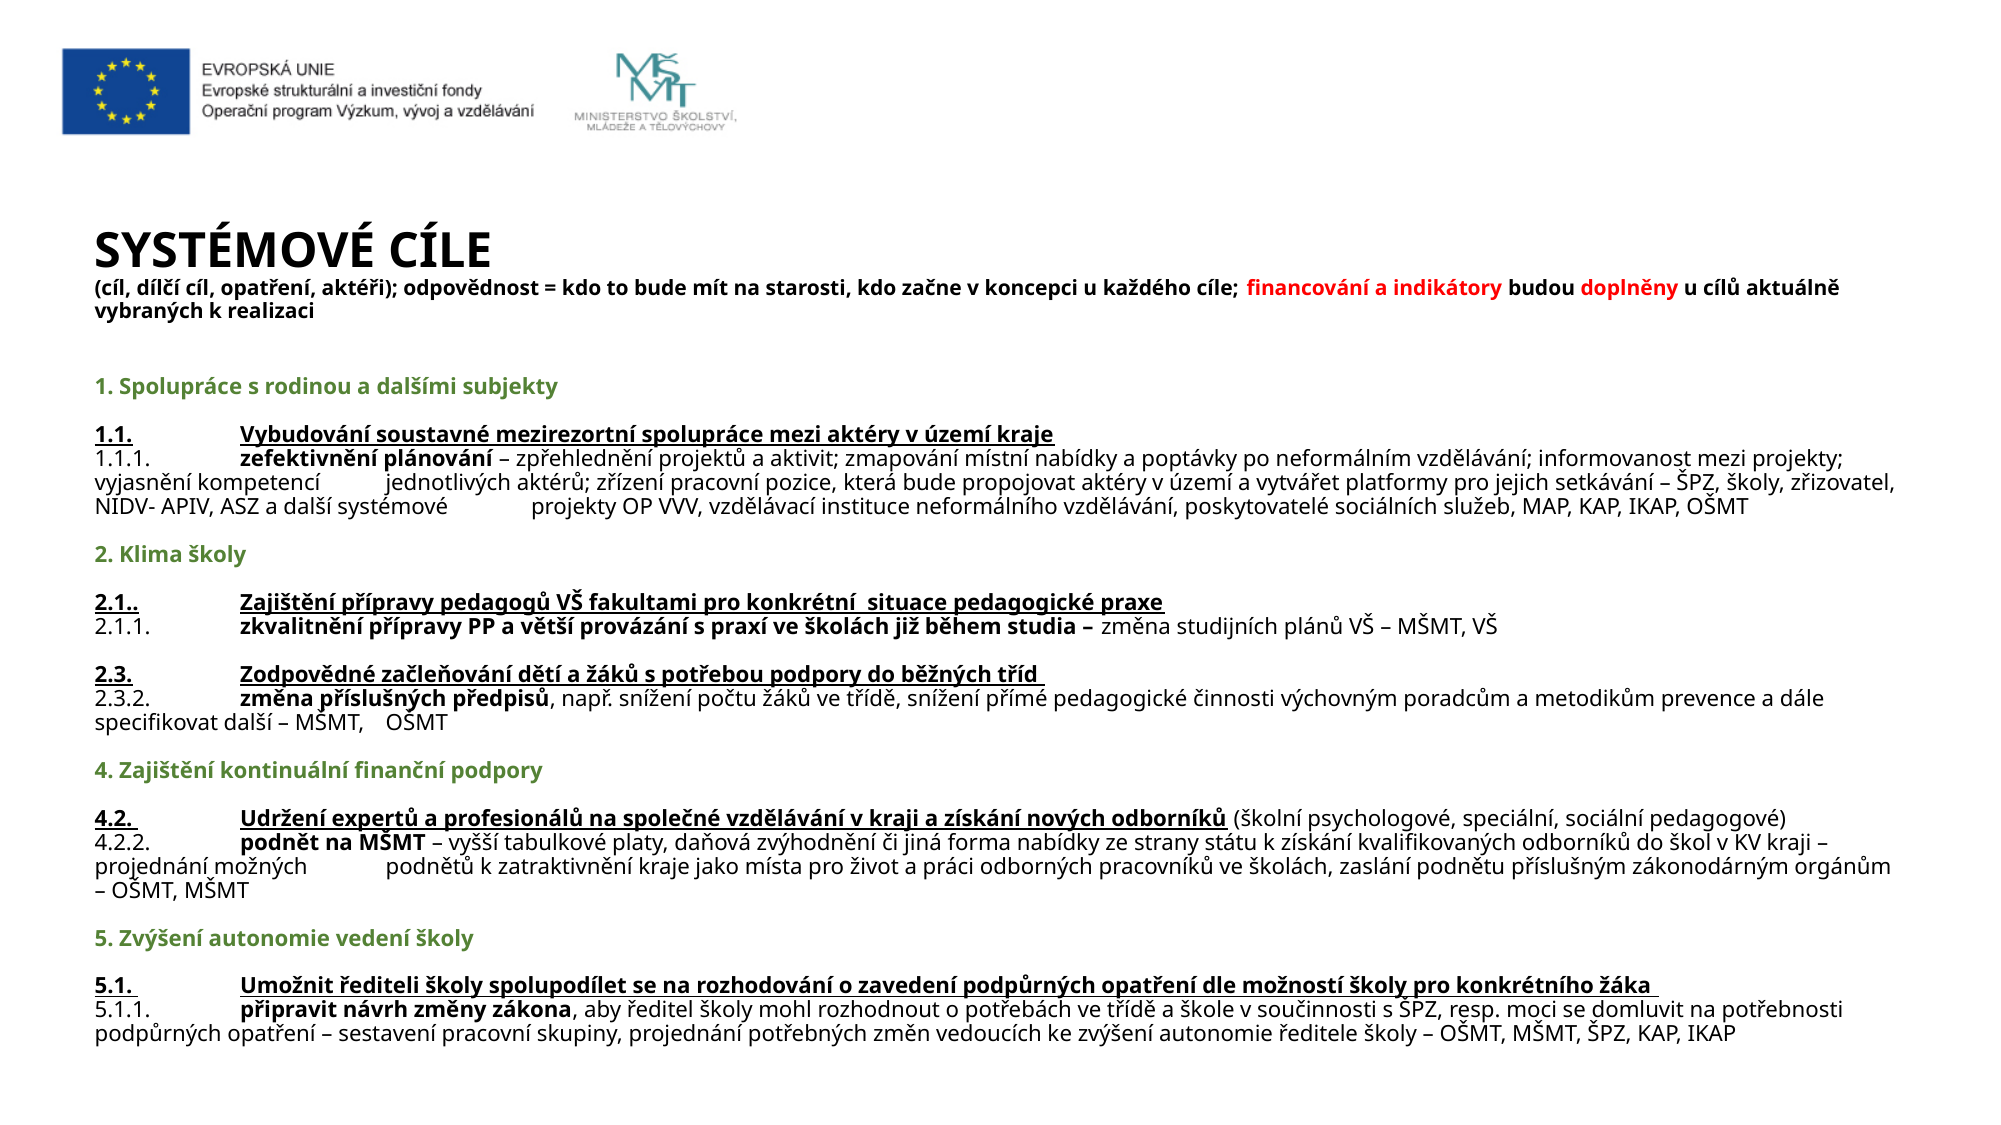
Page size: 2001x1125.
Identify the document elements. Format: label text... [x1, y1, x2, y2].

picture [17, 7, 774, 177]
title SYSTÉMOVÉ CÍLE (cíl, dílčí cíl, opatření, aktéři); odpovědnost = kdo to bude mít na starosti, kdo začne v koncepci u každého cíle; financování a indikátory budou doplněny u cílů aktuálně vybraných k realizaci 1. Spolupráce s rodinou a dalšími subjekty 1.1. Vybudování soustavné mezirezortní spolupráce mezi aktéry v území kraje 1.1.1. zefektivnění plánování – zpřehlednění projektů a aktivit; zmapování místní nabídky a poptávky po neformálním vzdělávání; informovanost mezi projekty; vyjasnění kompetencí jednotlivých aktérů; zřízení pracovní pozice, která bude propojovat aktéry v území a vytvářet platformy pro jejich setkávání – ŠPZ, školy, zřizovatel, NIDV- APIV, ASZ a další systémové projekty OP VVV, vzdělávací instituce neformálního vzdělávání, poskytovatelé sociálních služeb, MAP, KAP, IKAP, OŠMT 2. Klima školy 2.1.. Zajištění přípravy pedagogů VŠ fakultami pro konkrétní situace pedagogické praxe 2.1.1. zkvalitnění přípravy PP a větší provázání s praxí ve školách již během studia – změna studijních plánů VŠ – MŠMT, VŠ 2.3. Zodpovědné začleňování dětí a žáků s potřebou podpory do běžných tříd 2.3.2. změna příslušných předpisů, např. snížení počtu žáků ve třídě, snížení přímé pedagogické činnosti výchovným poradcům a metodikům prevence a dále specifikovat další – MŠMT, OŠMT 4. Zajištění kontinuální finanční podpory 4.2. Udržení expertů a profesionálů na společné vzdělávání v kraji a získání nových odborníků (školní psychologové, speciální, sociální pedagogové) 4.2.2. podnět na MŠMT – vyšší tabulkové platy, daňová zvýhodnění či jiná forma nabídky ze strany státu k získání kvalifikovaných odborníků do škol v KV kraji – projednání možných podnětů k zatraktivnění kraje jako místa pro život a práci odborných pracovníků ve školách, zaslání podnětu příslušným zákonodárným orgánům – OŠMT, MŠMT 5. Zvýšení autonomie vedení školy 5.1. Umožnit řediteli školy spolupodílet se na rozhodování o zavedení podpůrných opatření dle možností školy pro konkrétního žáka 5.1.1. připravit návrh změny zákona, aby ředitel školy mohl rozhodnout o potřebách ve třídě a škole v součinnosti s ŠPZ, resp. moci se domluvit na potřebnosti podpůrných opatření – sestavení pracovní skupiny, projednání potřebných změn vedoucích ke zvýšení autonomie ředitele školy – OŠMT, MŠMT, ŠPZ, KAP, IKAP [79, 165, 1925, 1090]
